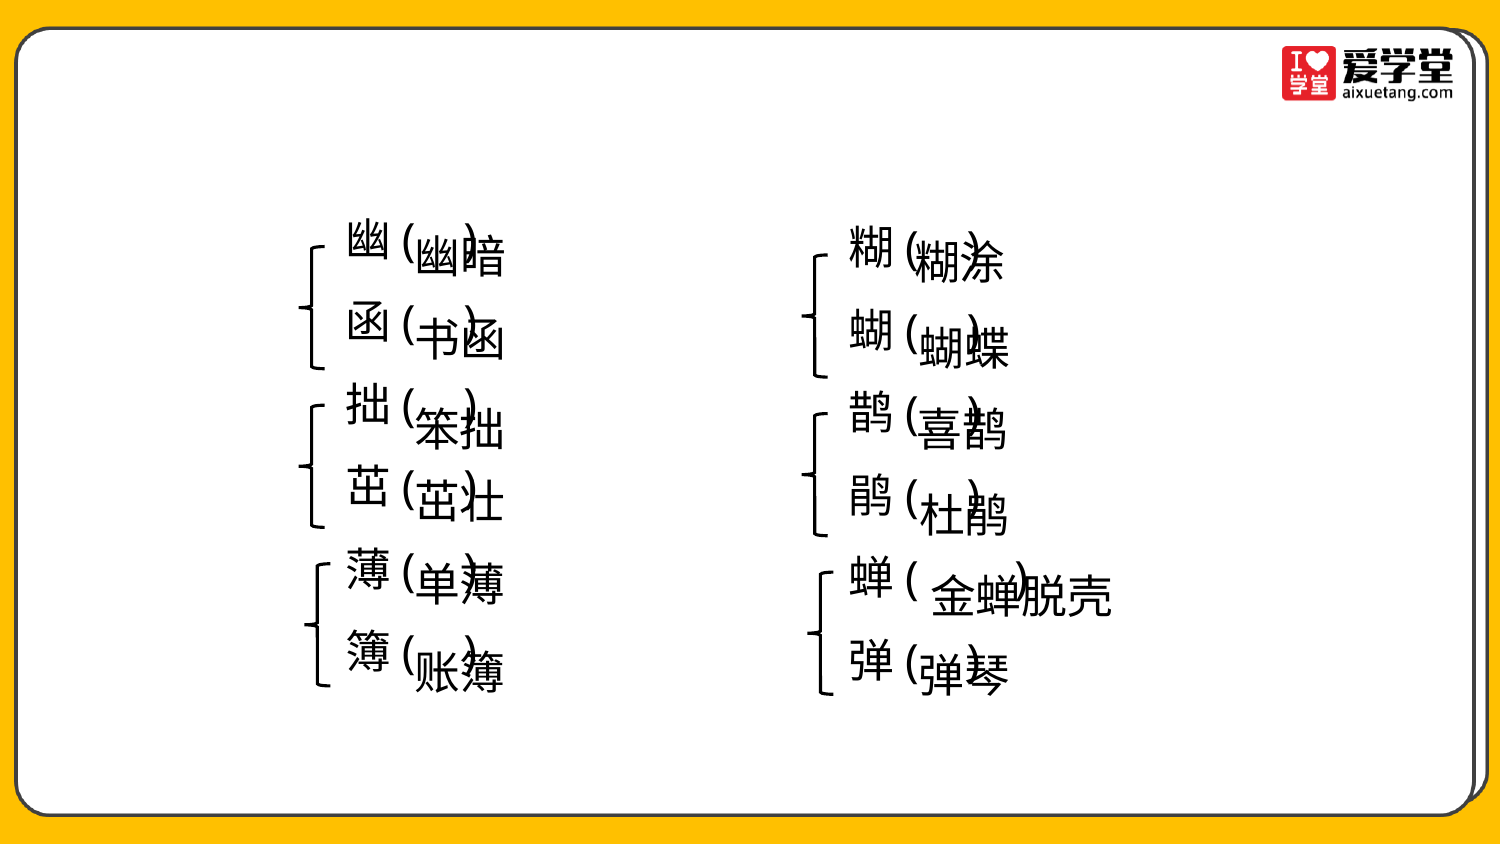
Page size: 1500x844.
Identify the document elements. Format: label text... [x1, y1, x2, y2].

text_box 杜鹃 [904, 478, 1026, 549]
text_box [807, 571, 834, 695]
picture [0, 0, 1500, 844]
text_box 幽( ) 函( ) 拙( ) 茁( ) 薄( ) 簿( ) [330, 120, 629, 686]
text_box 喜鹊 [901, 393, 1024, 463]
text_box 账簿 [399, 636, 521, 706]
text_box 书函 [399, 302, 522, 373]
text_box 糊涂 [899, 226, 1021, 296]
text_box 茁壮 [399, 465, 521, 535]
text_box 金蝉脱壳 [915, 560, 1128, 630]
text_box 笨拙 [399, 393, 521, 463]
text_box 弹琴 [904, 639, 1026, 710]
text_box [298, 404, 325, 528]
text_box [304, 563, 331, 687]
text_box [801, 413, 828, 537]
text_box 糊( ) 蝴( ) 鹊( ) 鹃( ) 蝉( ) 弹( ) [833, 129, 1132, 694]
text_box [801, 254, 828, 378]
text_box 幽暗 [399, 219, 522, 290]
text_box [298, 246, 325, 370]
text_box 蝴蝶 [904, 312, 1026, 382]
text_box 单薄 [399, 547, 521, 618]
